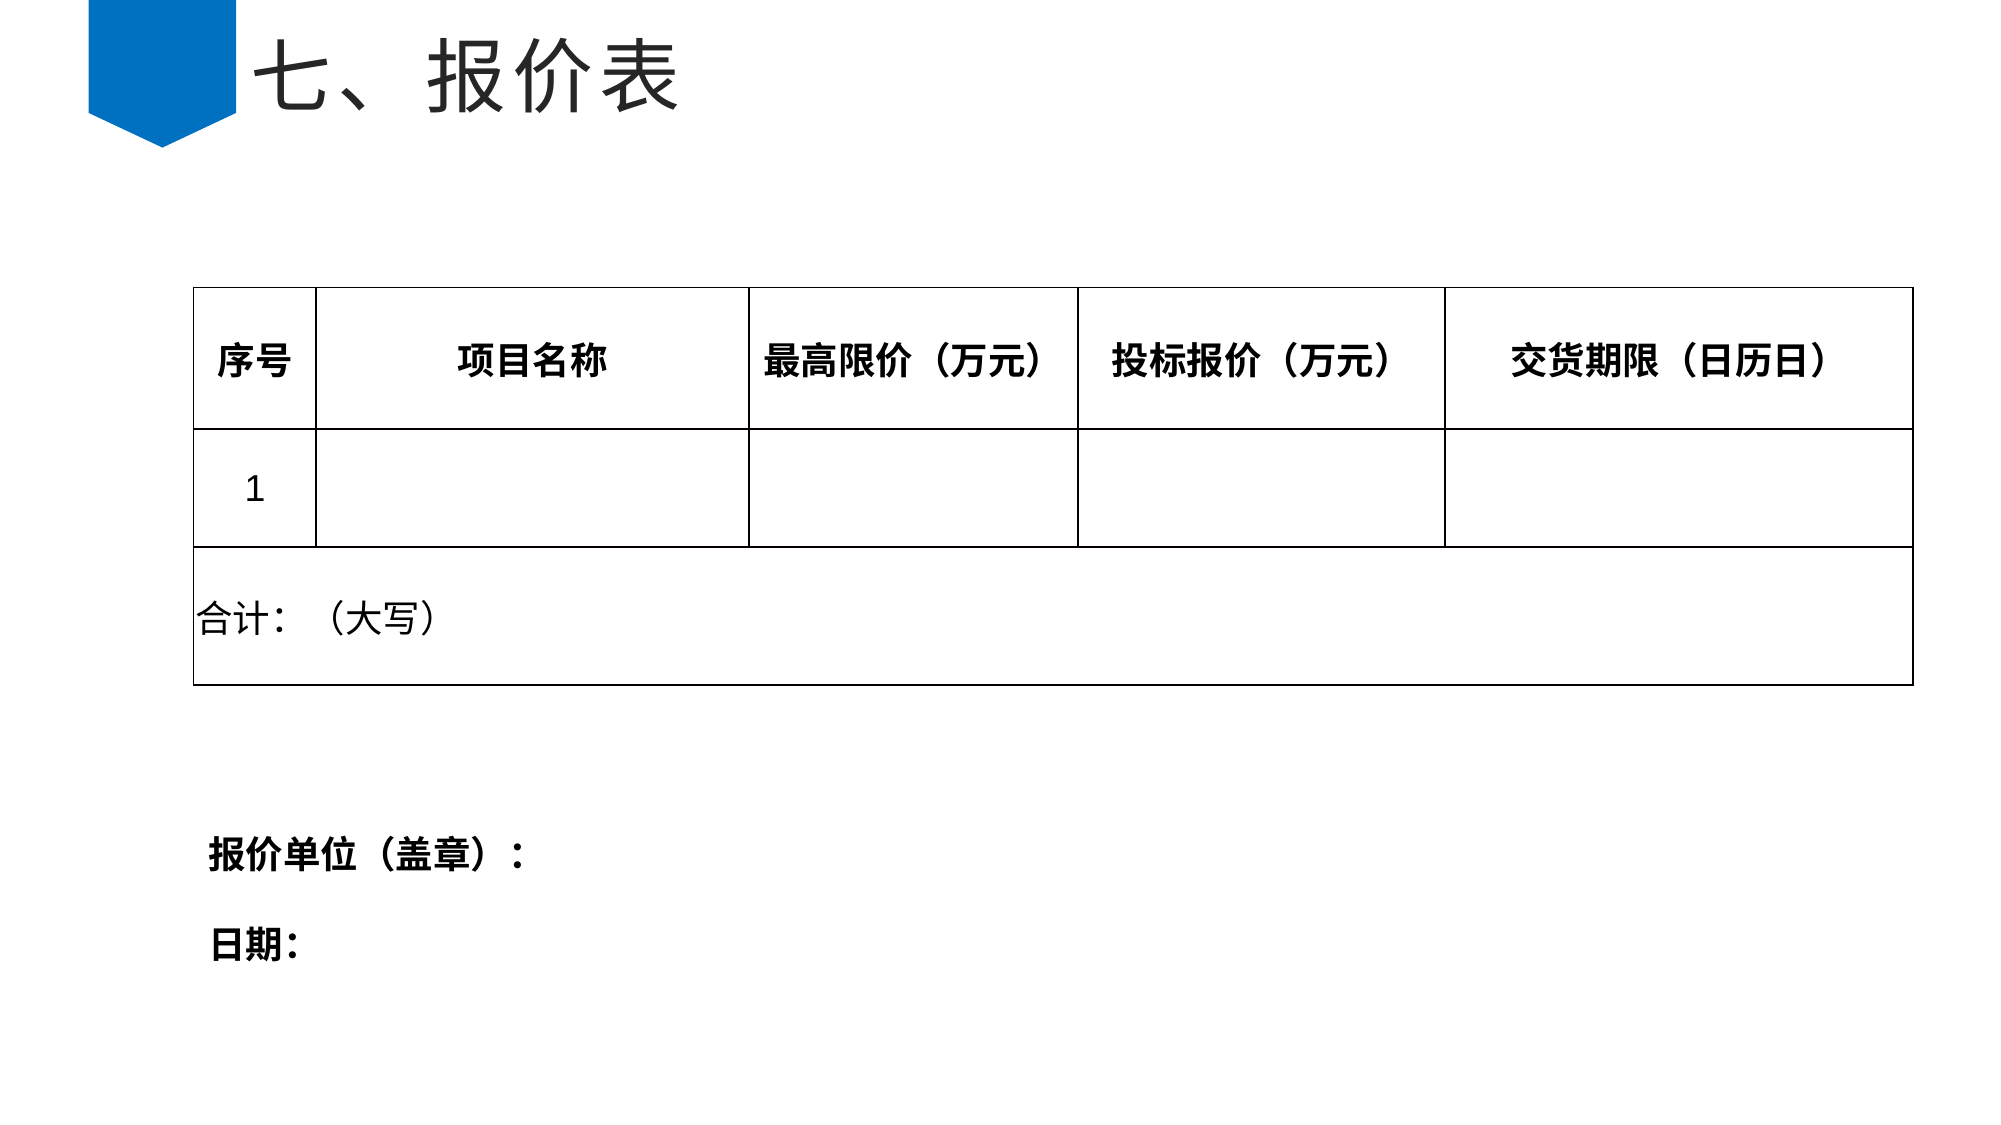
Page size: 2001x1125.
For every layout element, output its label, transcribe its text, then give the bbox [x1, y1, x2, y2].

table_header 项目名称 [317, 288, 748, 428]
table_cell [317, 430, 748, 546]
table_cell 1 [194, 430, 315, 546]
table_header 最高限价（万元） [750, 288, 1077, 428]
table_header 交货期限（日历日） [1446, 288, 1912, 428]
text_box 报价单位（盖章）： 日期： [193, 823, 1566, 973]
table_cell 合计：（大写） [194, 548, 1912, 684]
title 七、报价表 [236, 15, 1913, 132]
table_cell [1446, 430, 1912, 546]
table_header 投标报价（万元） [1079, 288, 1444, 428]
table_cell [1079, 430, 1444, 546]
text_box [105, 238, 1782, 868]
table_cell [750, 430, 1077, 546]
text_box [87, 0, 238, 149]
table_header 序号 [194, 288, 315, 428]
